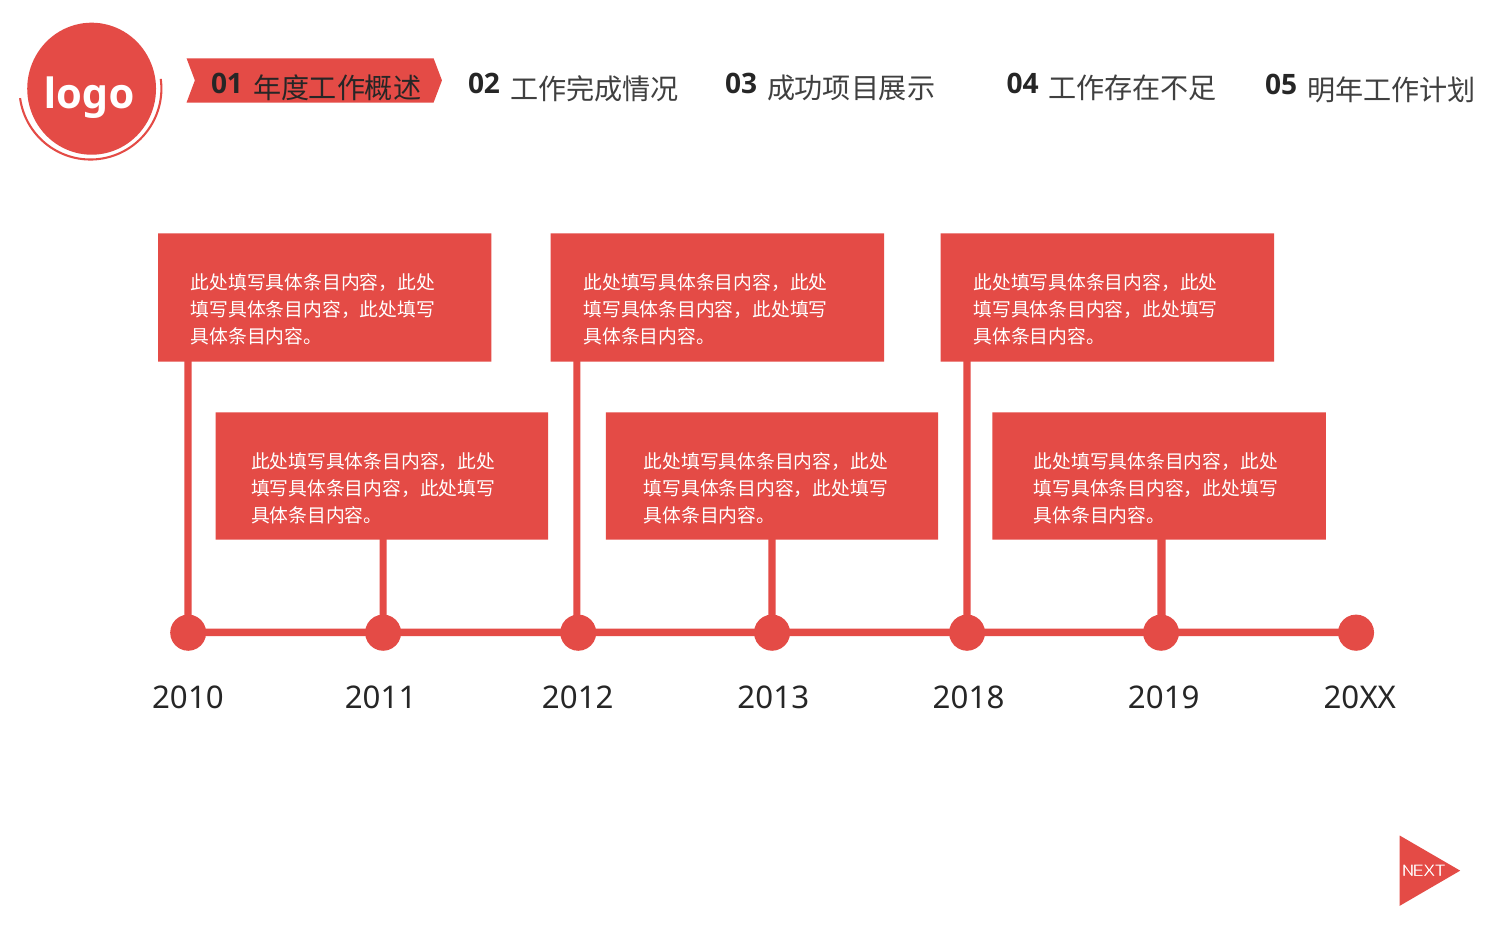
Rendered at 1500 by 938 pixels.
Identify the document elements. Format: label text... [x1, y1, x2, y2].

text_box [496, 412, 549, 633]
text_box 2013 [722, 670, 825, 723]
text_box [1, 0, 180, 178]
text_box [560, 641, 596, 651]
text_box 02 [453, 58, 517, 208]
text_box 03 [710, 57, 774, 208]
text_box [1338, 615, 1374, 651]
text_box [1399, 835, 1461, 906]
text_box 2012 [527, 670, 629, 723]
text_box 年度工作概述 [222, 46, 452, 112]
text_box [890, 412, 939, 633]
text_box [1279, 412, 1327, 633]
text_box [550, 233, 885, 633]
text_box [170, 641, 206, 651]
text_box 20XX [1308, 670, 1411, 723]
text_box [754, 642, 790, 651]
text_box [185, 56, 222, 105]
text_box 2010 [137, 670, 239, 723]
text_box 05 [1250, 59, 1314, 209]
text_box 成功项目展示 [736, 46, 966, 112]
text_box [1143, 642, 1179, 651]
text_box 04 [991, 57, 1056, 208]
text_box 工作存在不足 [1017, 46, 1248, 112]
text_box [365, 642, 401, 651]
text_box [157, 233, 492, 633]
text_box 2018 [917, 670, 1020, 723]
text_box 2019 [1113, 670, 1215, 723]
text_box 工作完成情况 [479, 46, 709, 113]
text_box 2011 [330, 670, 432, 723]
text_box 01 [196, 58, 260, 208]
text_box 明年工作计划 [1276, 48, 1500, 114]
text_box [8, 22, 170, 155]
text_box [940, 233, 1275, 633]
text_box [949, 641, 985, 651]
